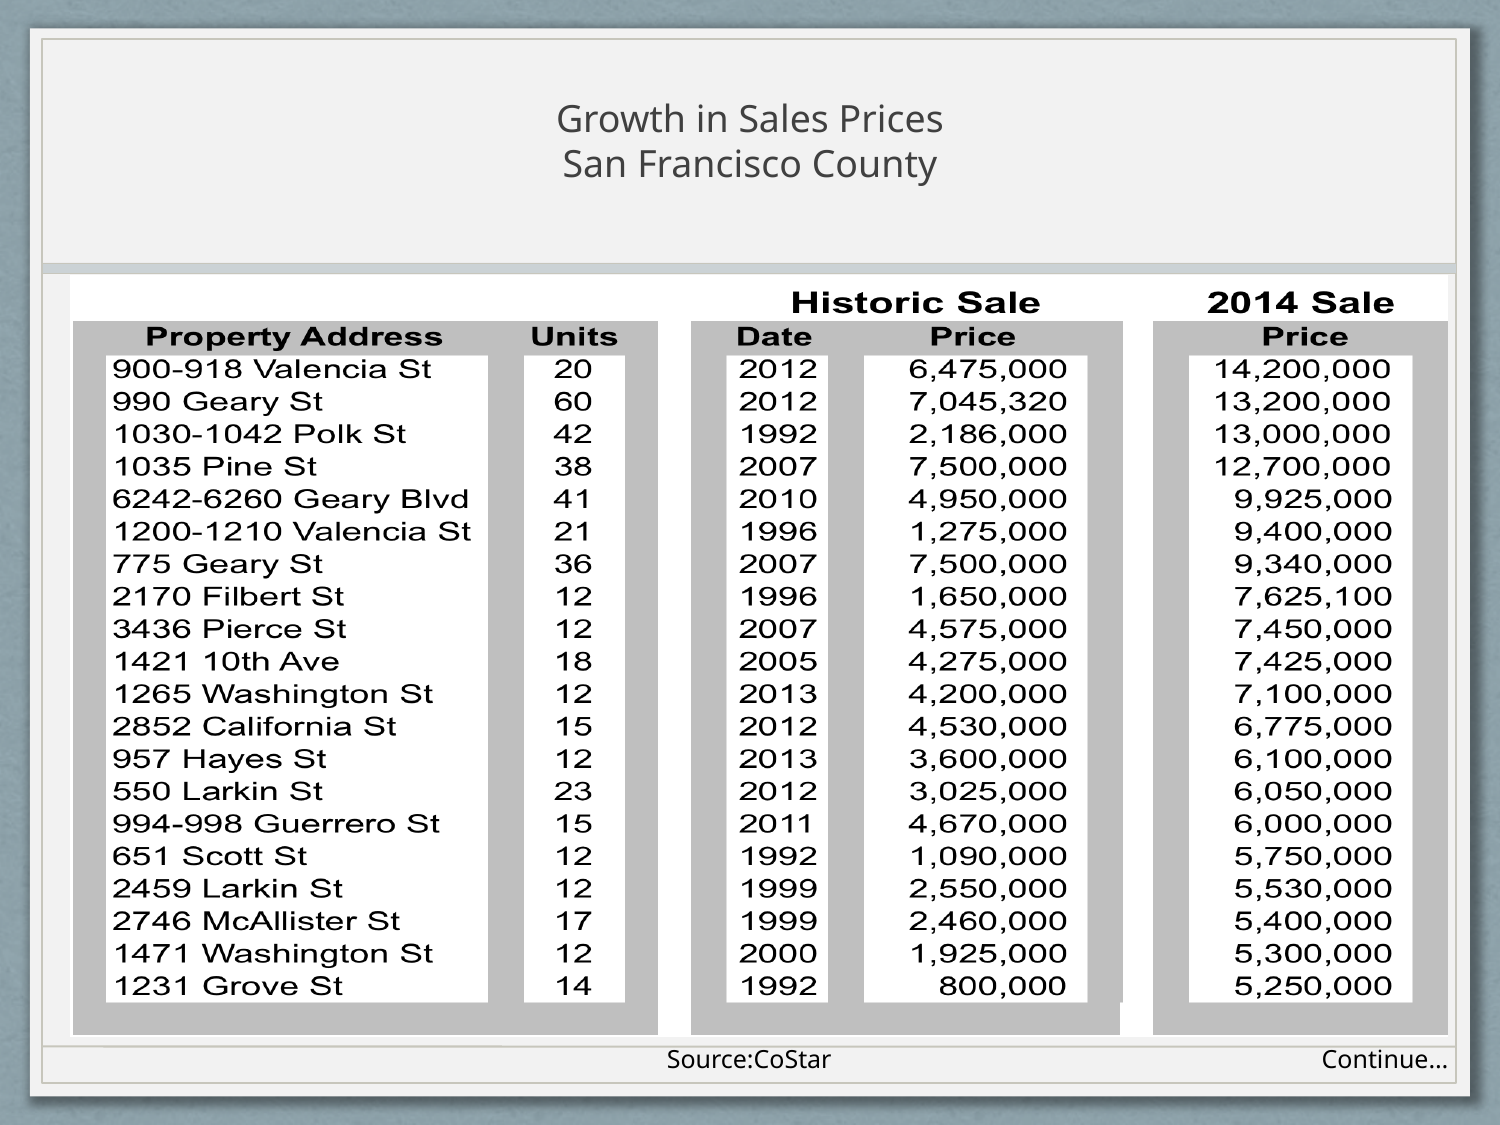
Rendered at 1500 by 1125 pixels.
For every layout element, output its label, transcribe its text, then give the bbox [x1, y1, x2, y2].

title Growth in Sales Prices San Francisco County [147, 64, 1353, 260]
text_box Continue… [1306, 1036, 1500, 1082]
text_box Source:CoStar [652, 1051, 946, 1082]
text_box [69, 274, 1449, 1037]
